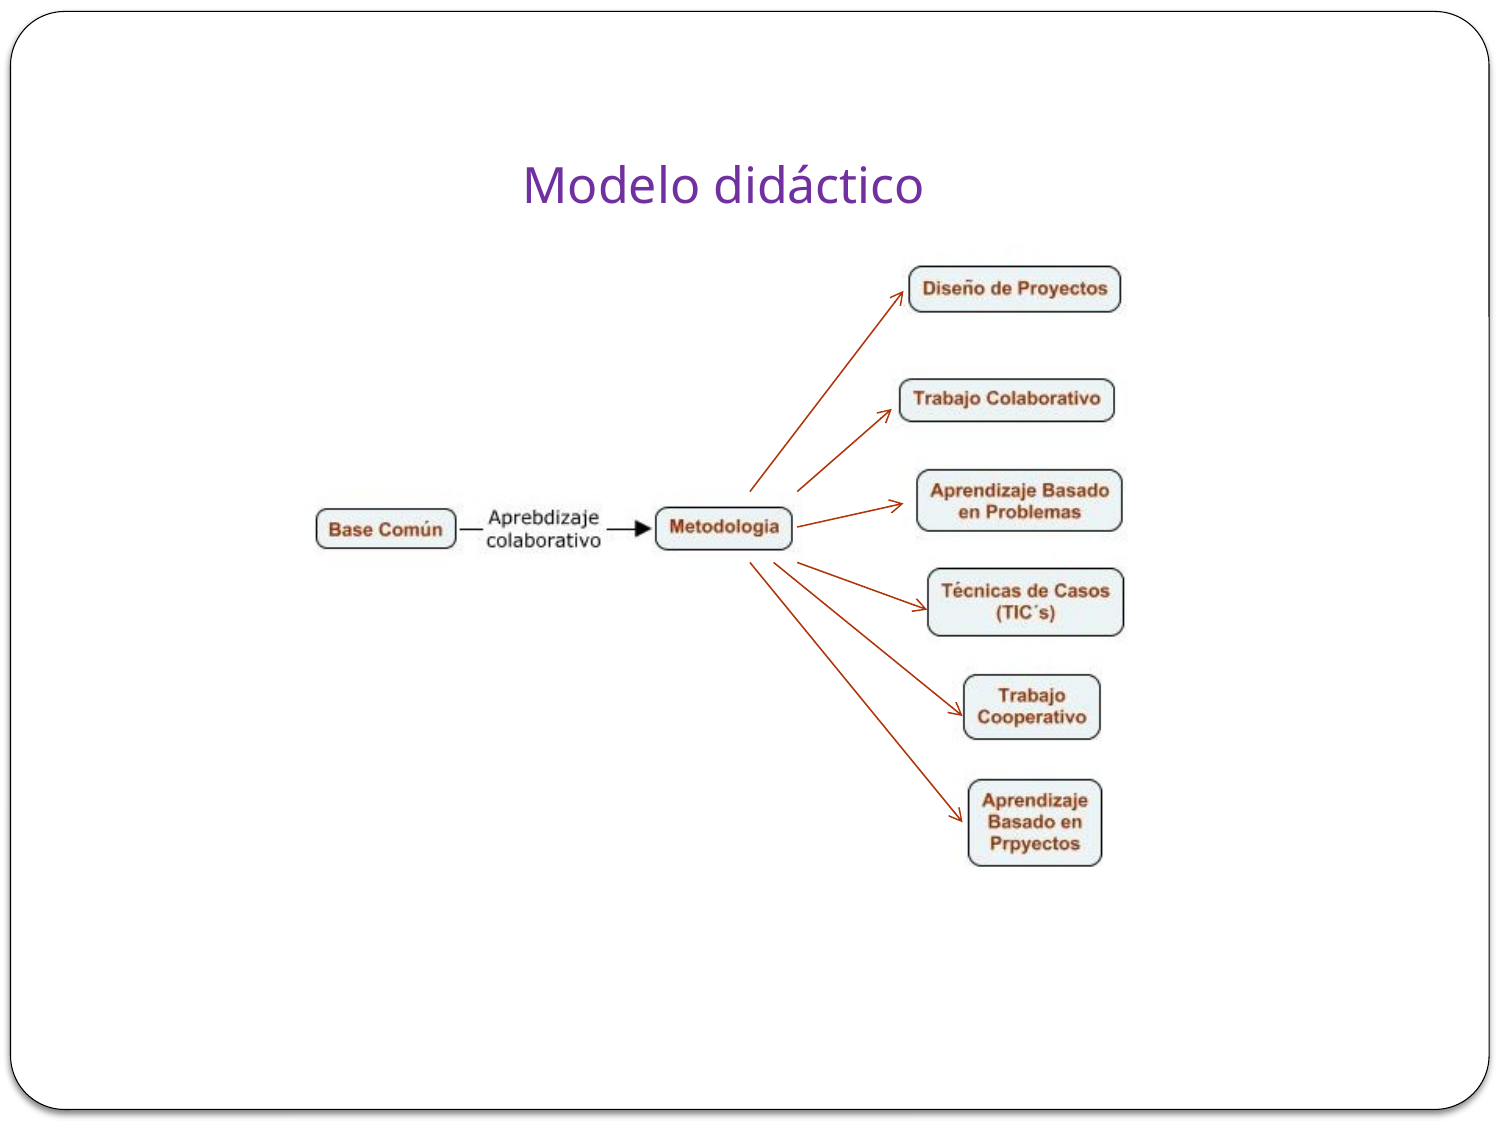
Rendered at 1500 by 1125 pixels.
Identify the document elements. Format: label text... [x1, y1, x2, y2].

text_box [796, 503, 904, 528]
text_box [749, 290, 904, 492]
title Modelo didáctico [507, 66, 1087, 229]
picture [302, 244, 1198, 881]
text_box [796, 408, 892, 492]
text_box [749, 562, 963, 823]
